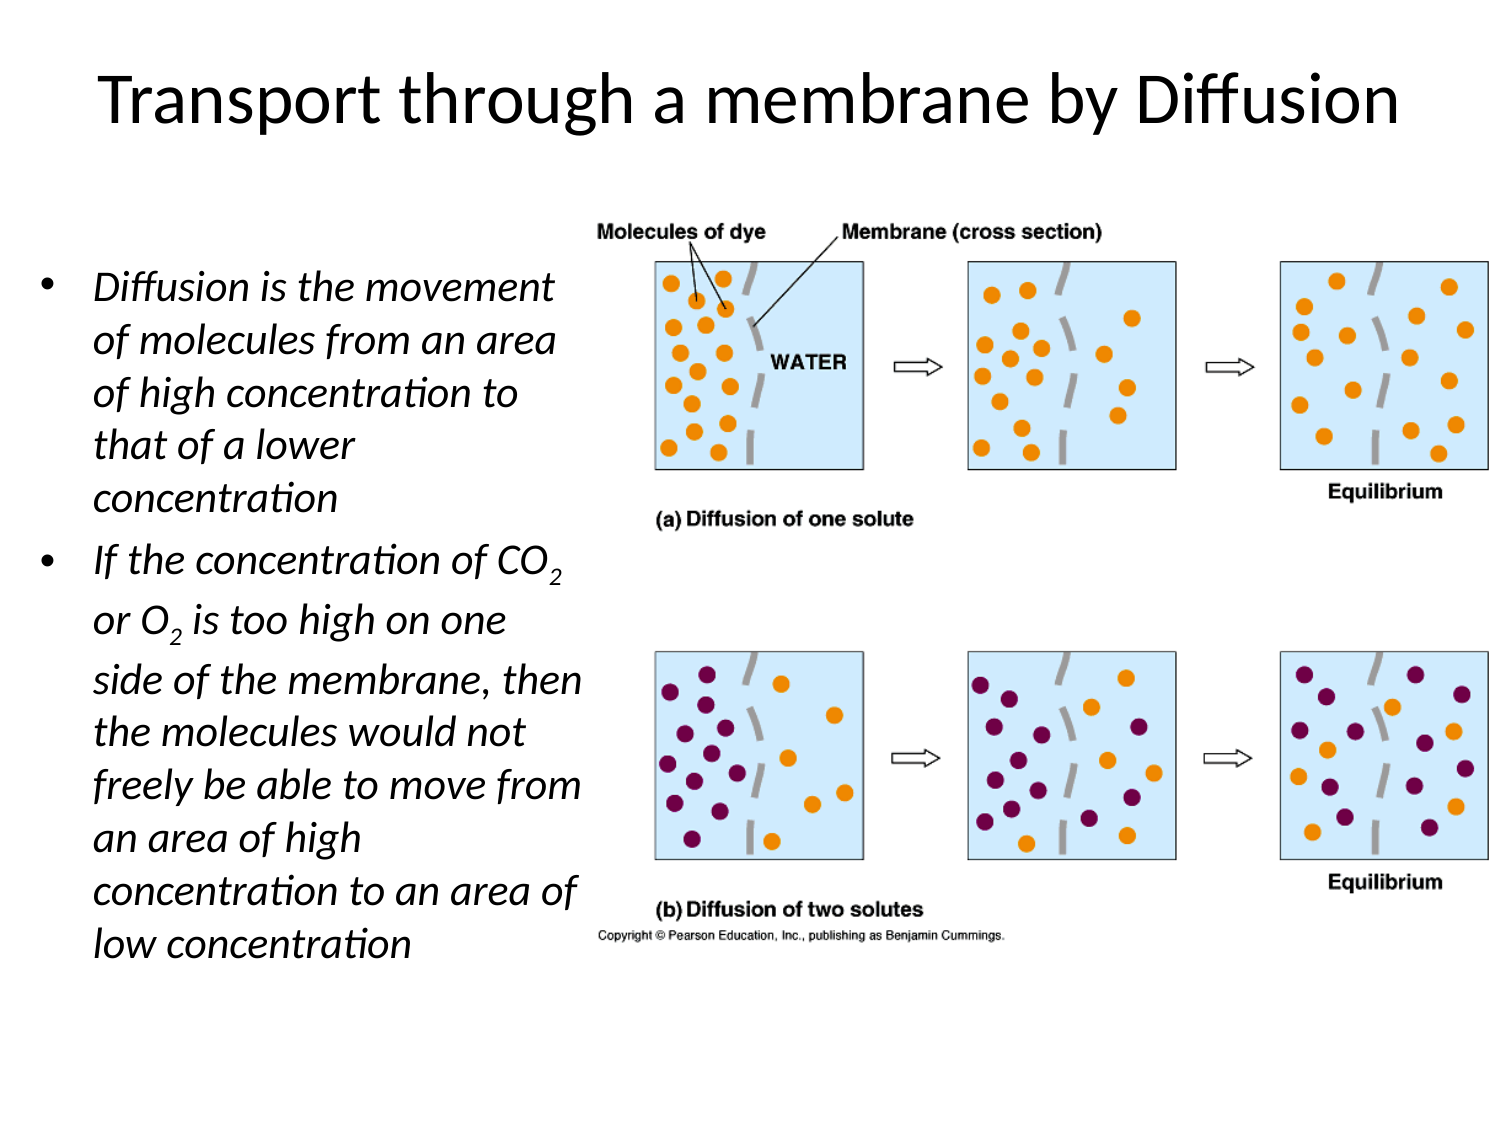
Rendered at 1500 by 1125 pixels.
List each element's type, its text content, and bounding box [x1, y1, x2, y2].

title Transport through a membrane by Diffusion [75, 0, 1425, 188]
picture [588, 212, 1500, 951]
list Diffusion is the movement of molecules from an area of high concentration to that of a lower concentration If the concentration of CO2 or O2 is too high on one side of the membrane, then the molecules would not freely be able to move from an area of high concentration to an area of low concentration [24, 249, 600, 993]
